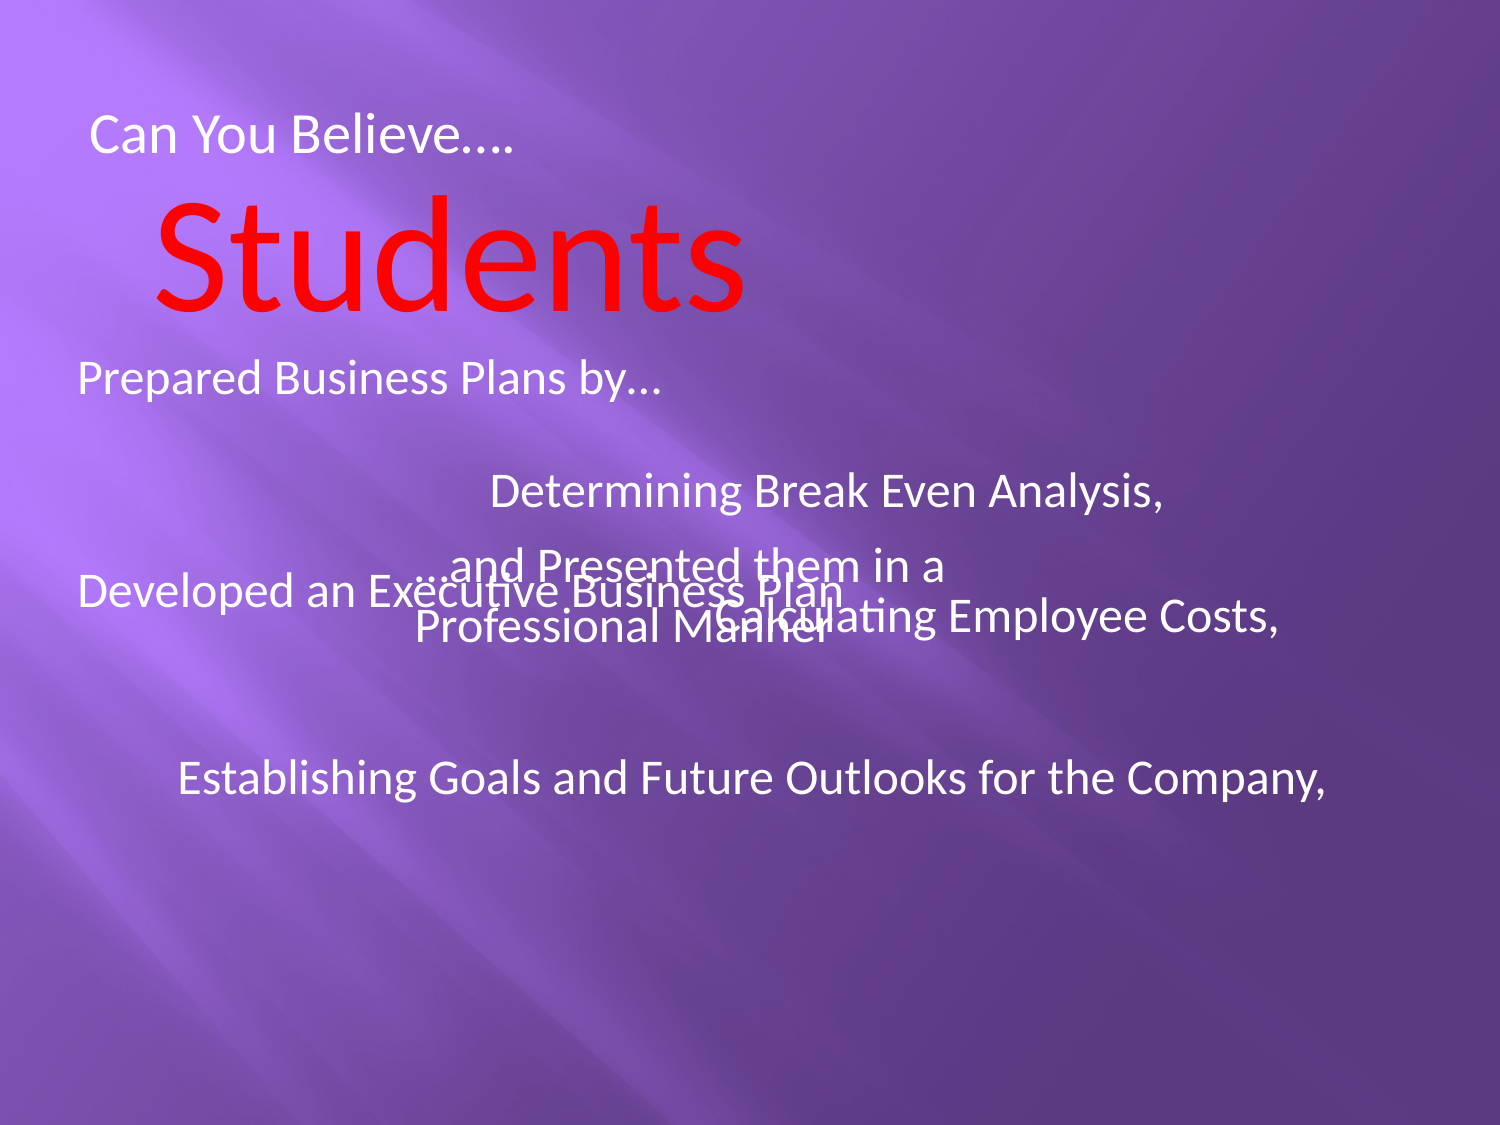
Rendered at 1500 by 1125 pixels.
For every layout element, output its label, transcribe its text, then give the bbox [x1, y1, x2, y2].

text_box …and Presented them in a Professional Manner [399, 524, 1163, 660]
text_box Developed an Executive Business Plan [62, 549, 1138, 625]
text_box Establishing Goals and Future Outlooks for the Company, [162, 737, 1375, 813]
text_box Prepared Business Plans by… [62, 337, 825, 413]
text_box Can You Believe…. [74, 87, 663, 173]
text_box Calculating Employee Costs, [1163, 574, 1463, 650]
text_box Students [137, 137, 975, 353]
text_box Determining Break Even Analysis, [474, 449, 1238, 525]
